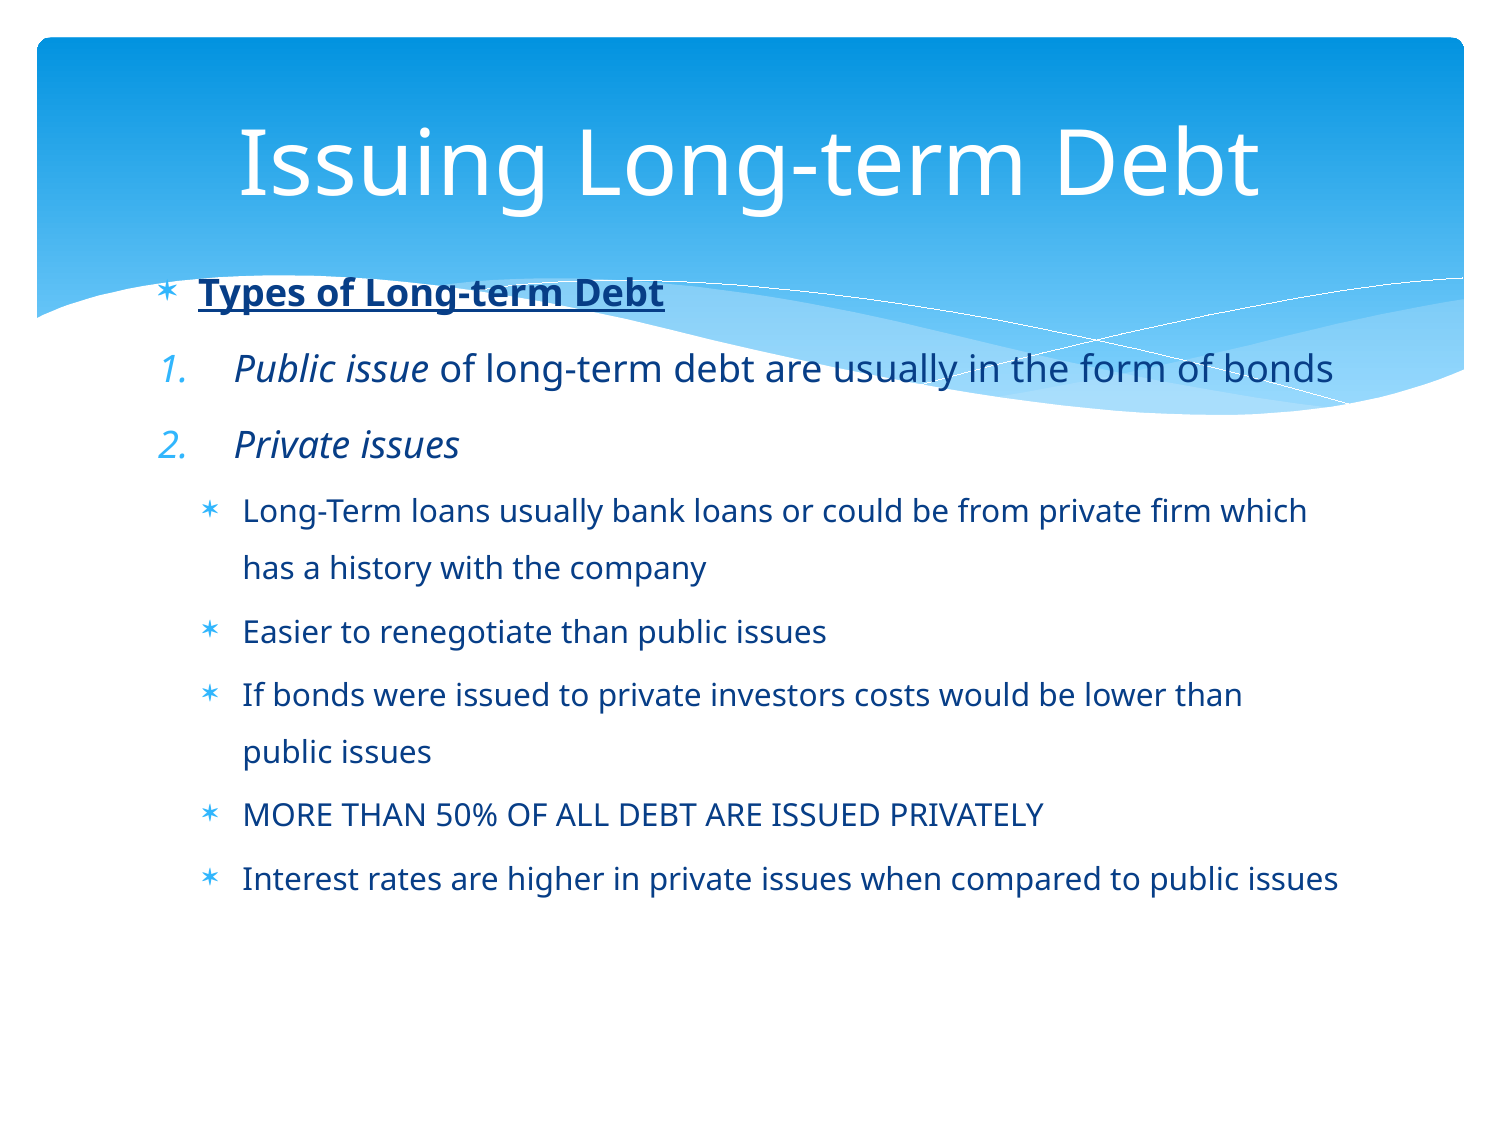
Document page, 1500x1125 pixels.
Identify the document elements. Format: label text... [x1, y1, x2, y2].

list Types of Long-term Debt Public issue of long-term debt are usually in the form of bonds Private issues Long-Term loans usually bank loans or could be from private firm which has a history with the company Easier to renegotiate than public issues If bonds were issued to private investors costs would be lower than public issues MORE THAN 50% OF ALL DEBT ARE ISSUED PRIVATELY Interest rates are higher in private issues when compared to public issues [143, 261, 1359, 1005]
title Issuing Long-term Debt [75, 55, 1425, 261]
